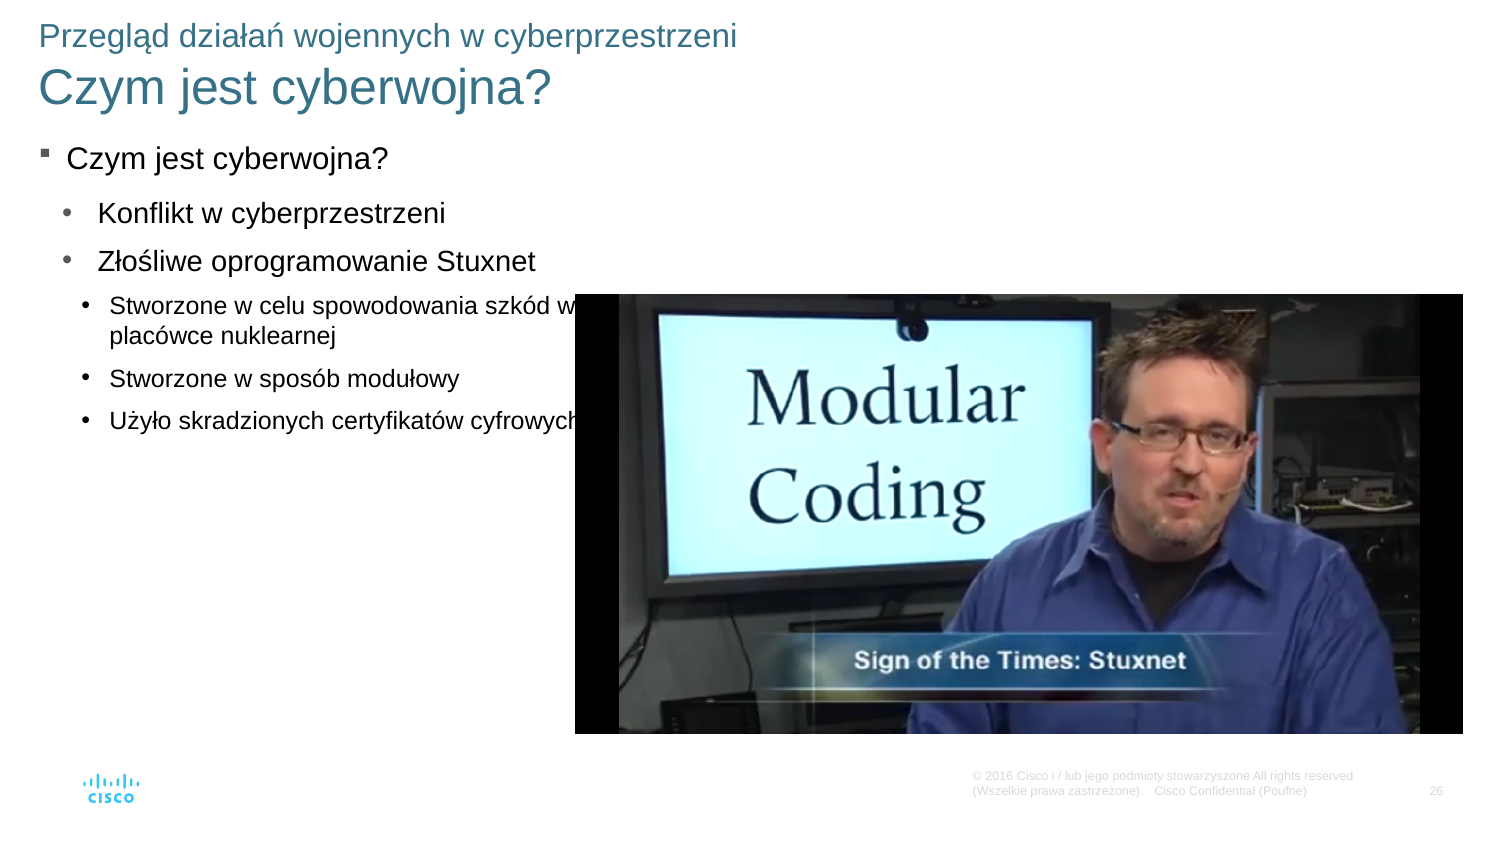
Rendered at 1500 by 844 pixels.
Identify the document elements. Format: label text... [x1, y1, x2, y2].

list Czym jest cyberwojna? Konflikt w cyberprzestrzeni Złośliwe oprogramowanie Stuxnet Stworzone w celu spowodowania szkód w irańskiej placówce nuklearnej Stworzone w sposób modułowy Użyło skradzionych certyfikatów cyfrowych [23, 131, 1476, 813]
picture [575, 293, 1463, 735]
title Przegląd działań wojennych w cyberprzestrzeni Czym jest cyberwojna? [23, 2, 1500, 127]
